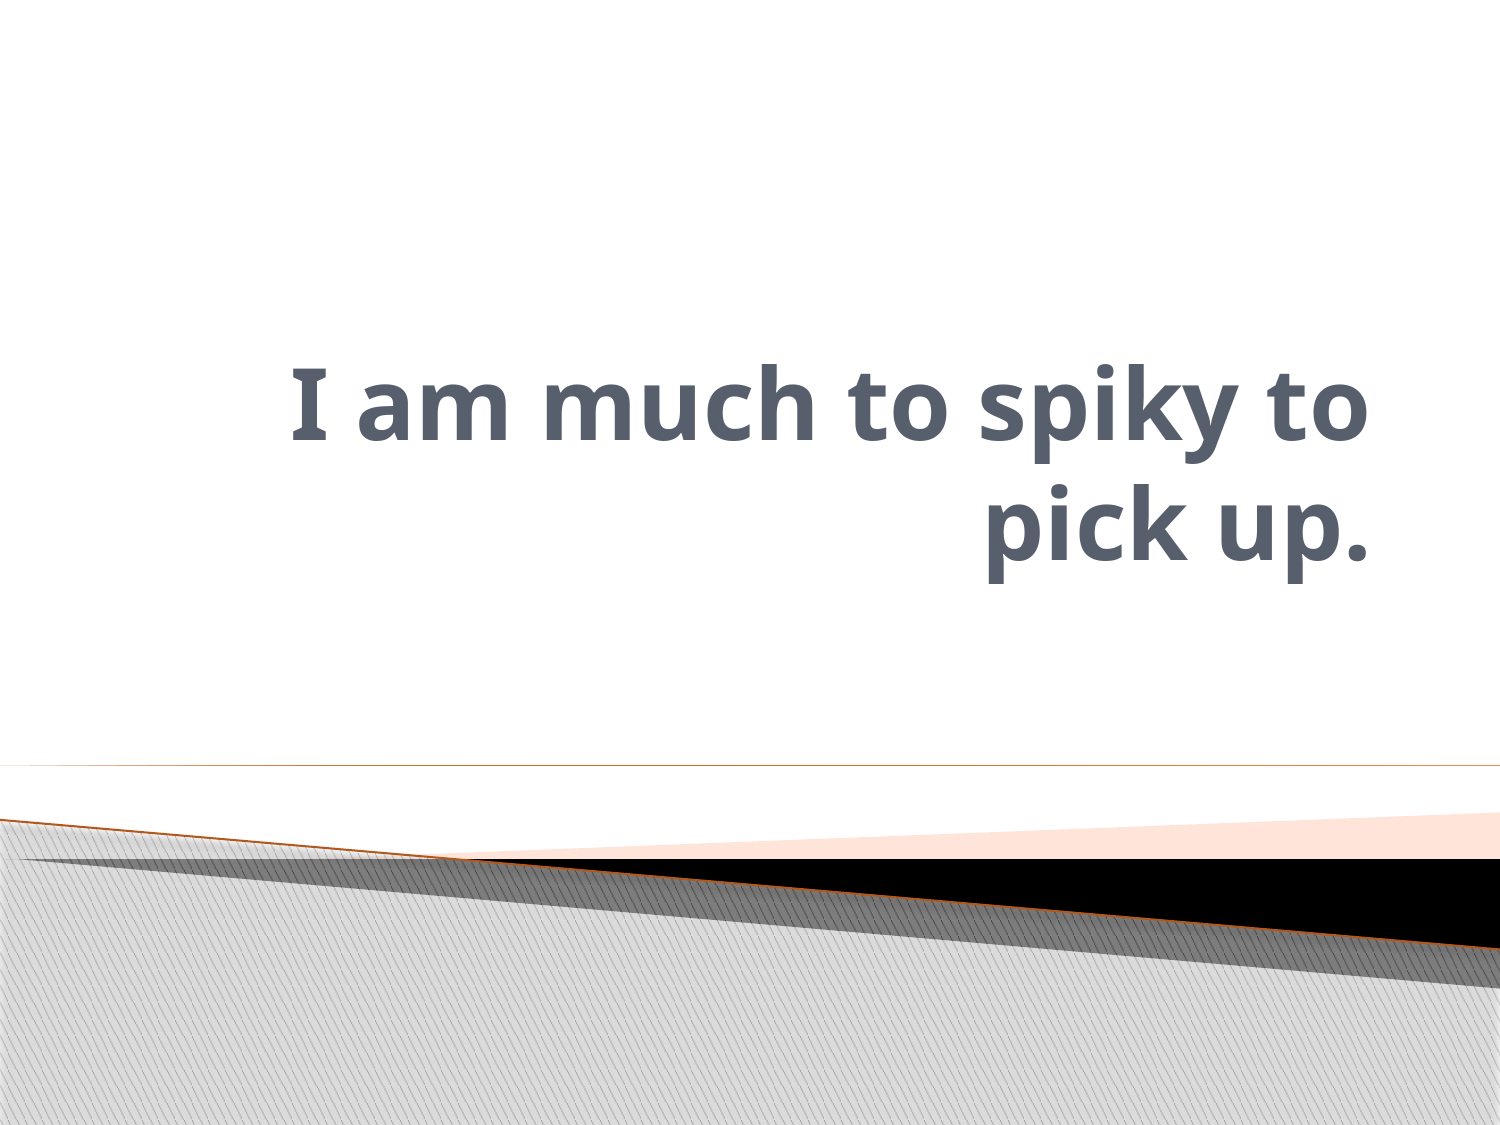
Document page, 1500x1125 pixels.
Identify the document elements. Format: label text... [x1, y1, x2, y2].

title I am much to spiky to pick up. [112, 287, 1388, 588]
picture [5, 859, 1500, 989]
